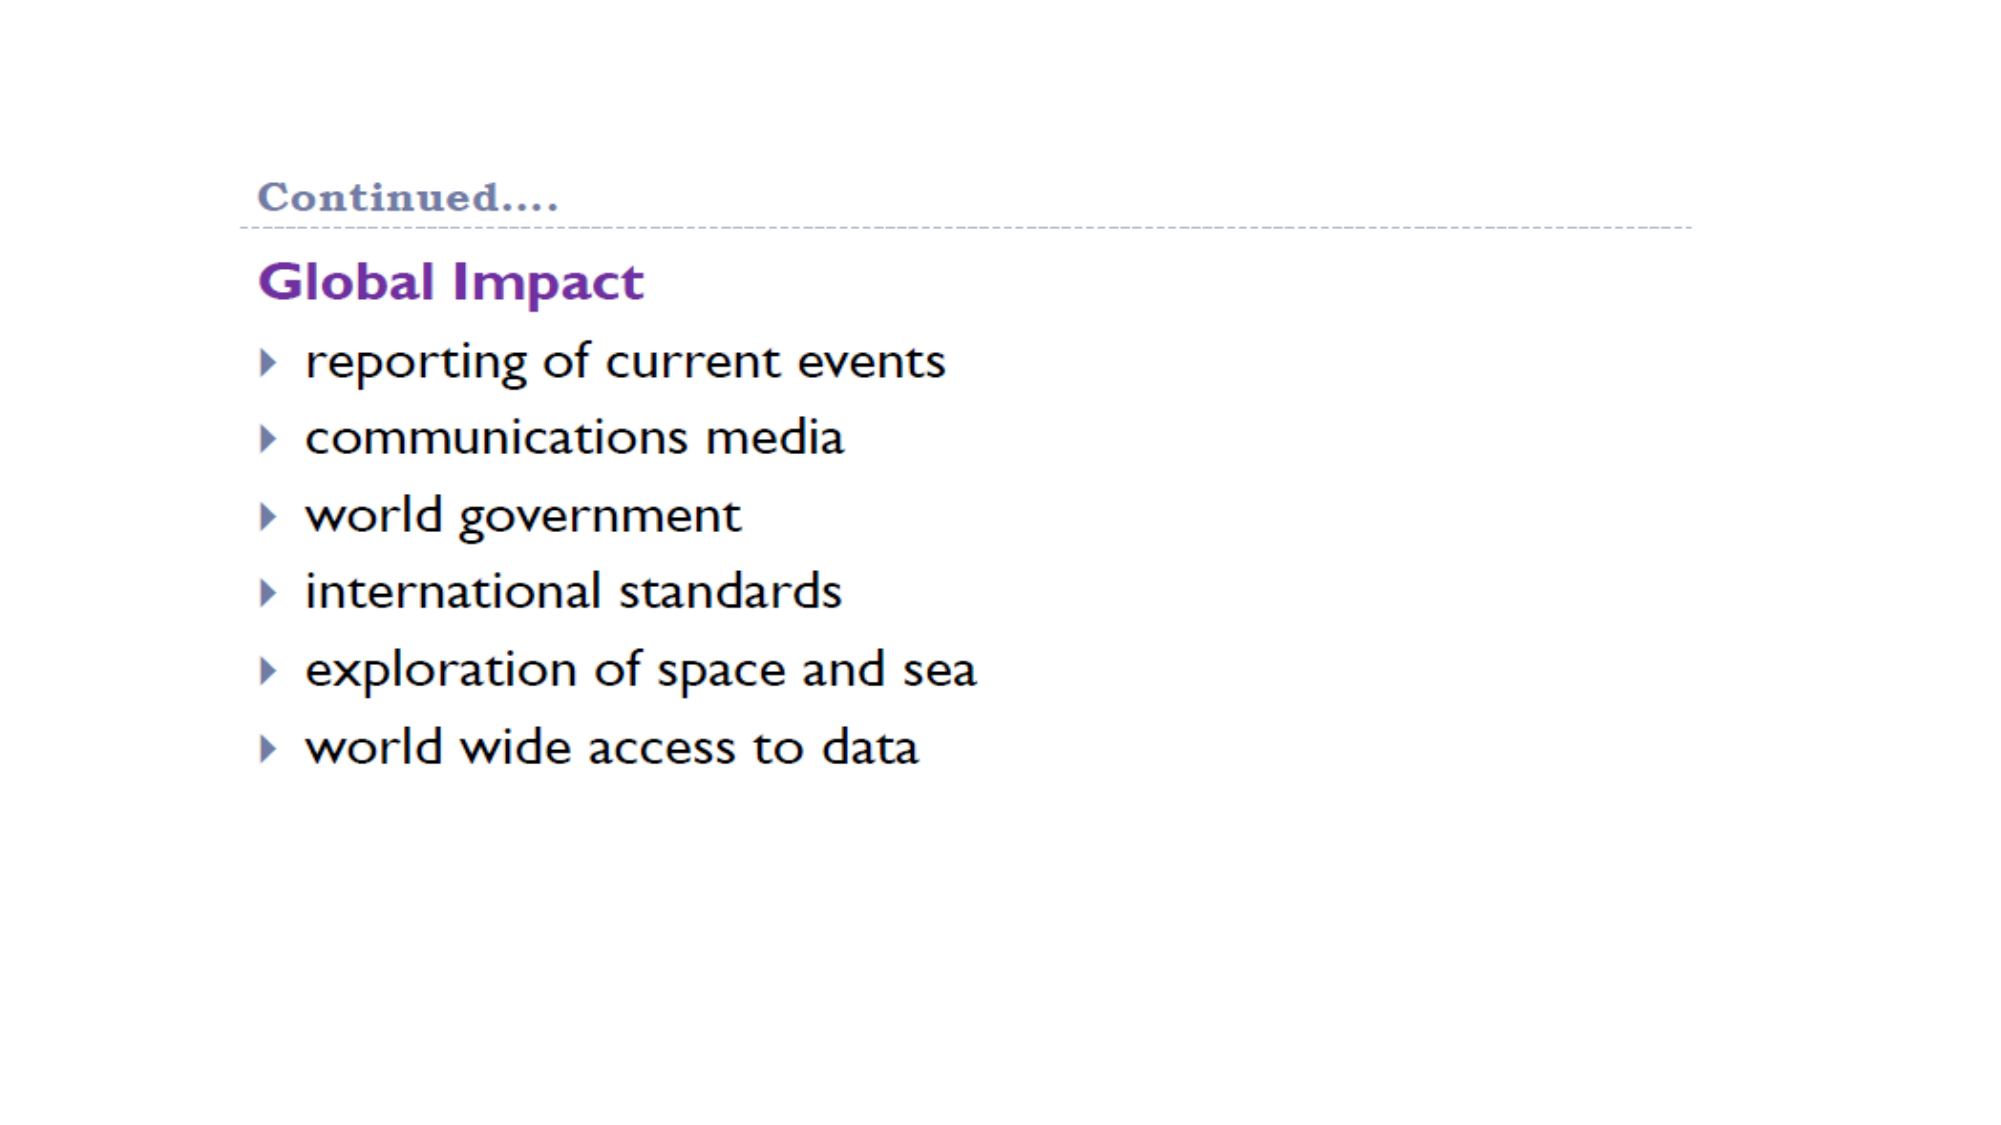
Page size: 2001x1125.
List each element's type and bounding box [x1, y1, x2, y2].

picture [189, 66, 1713, 1059]
